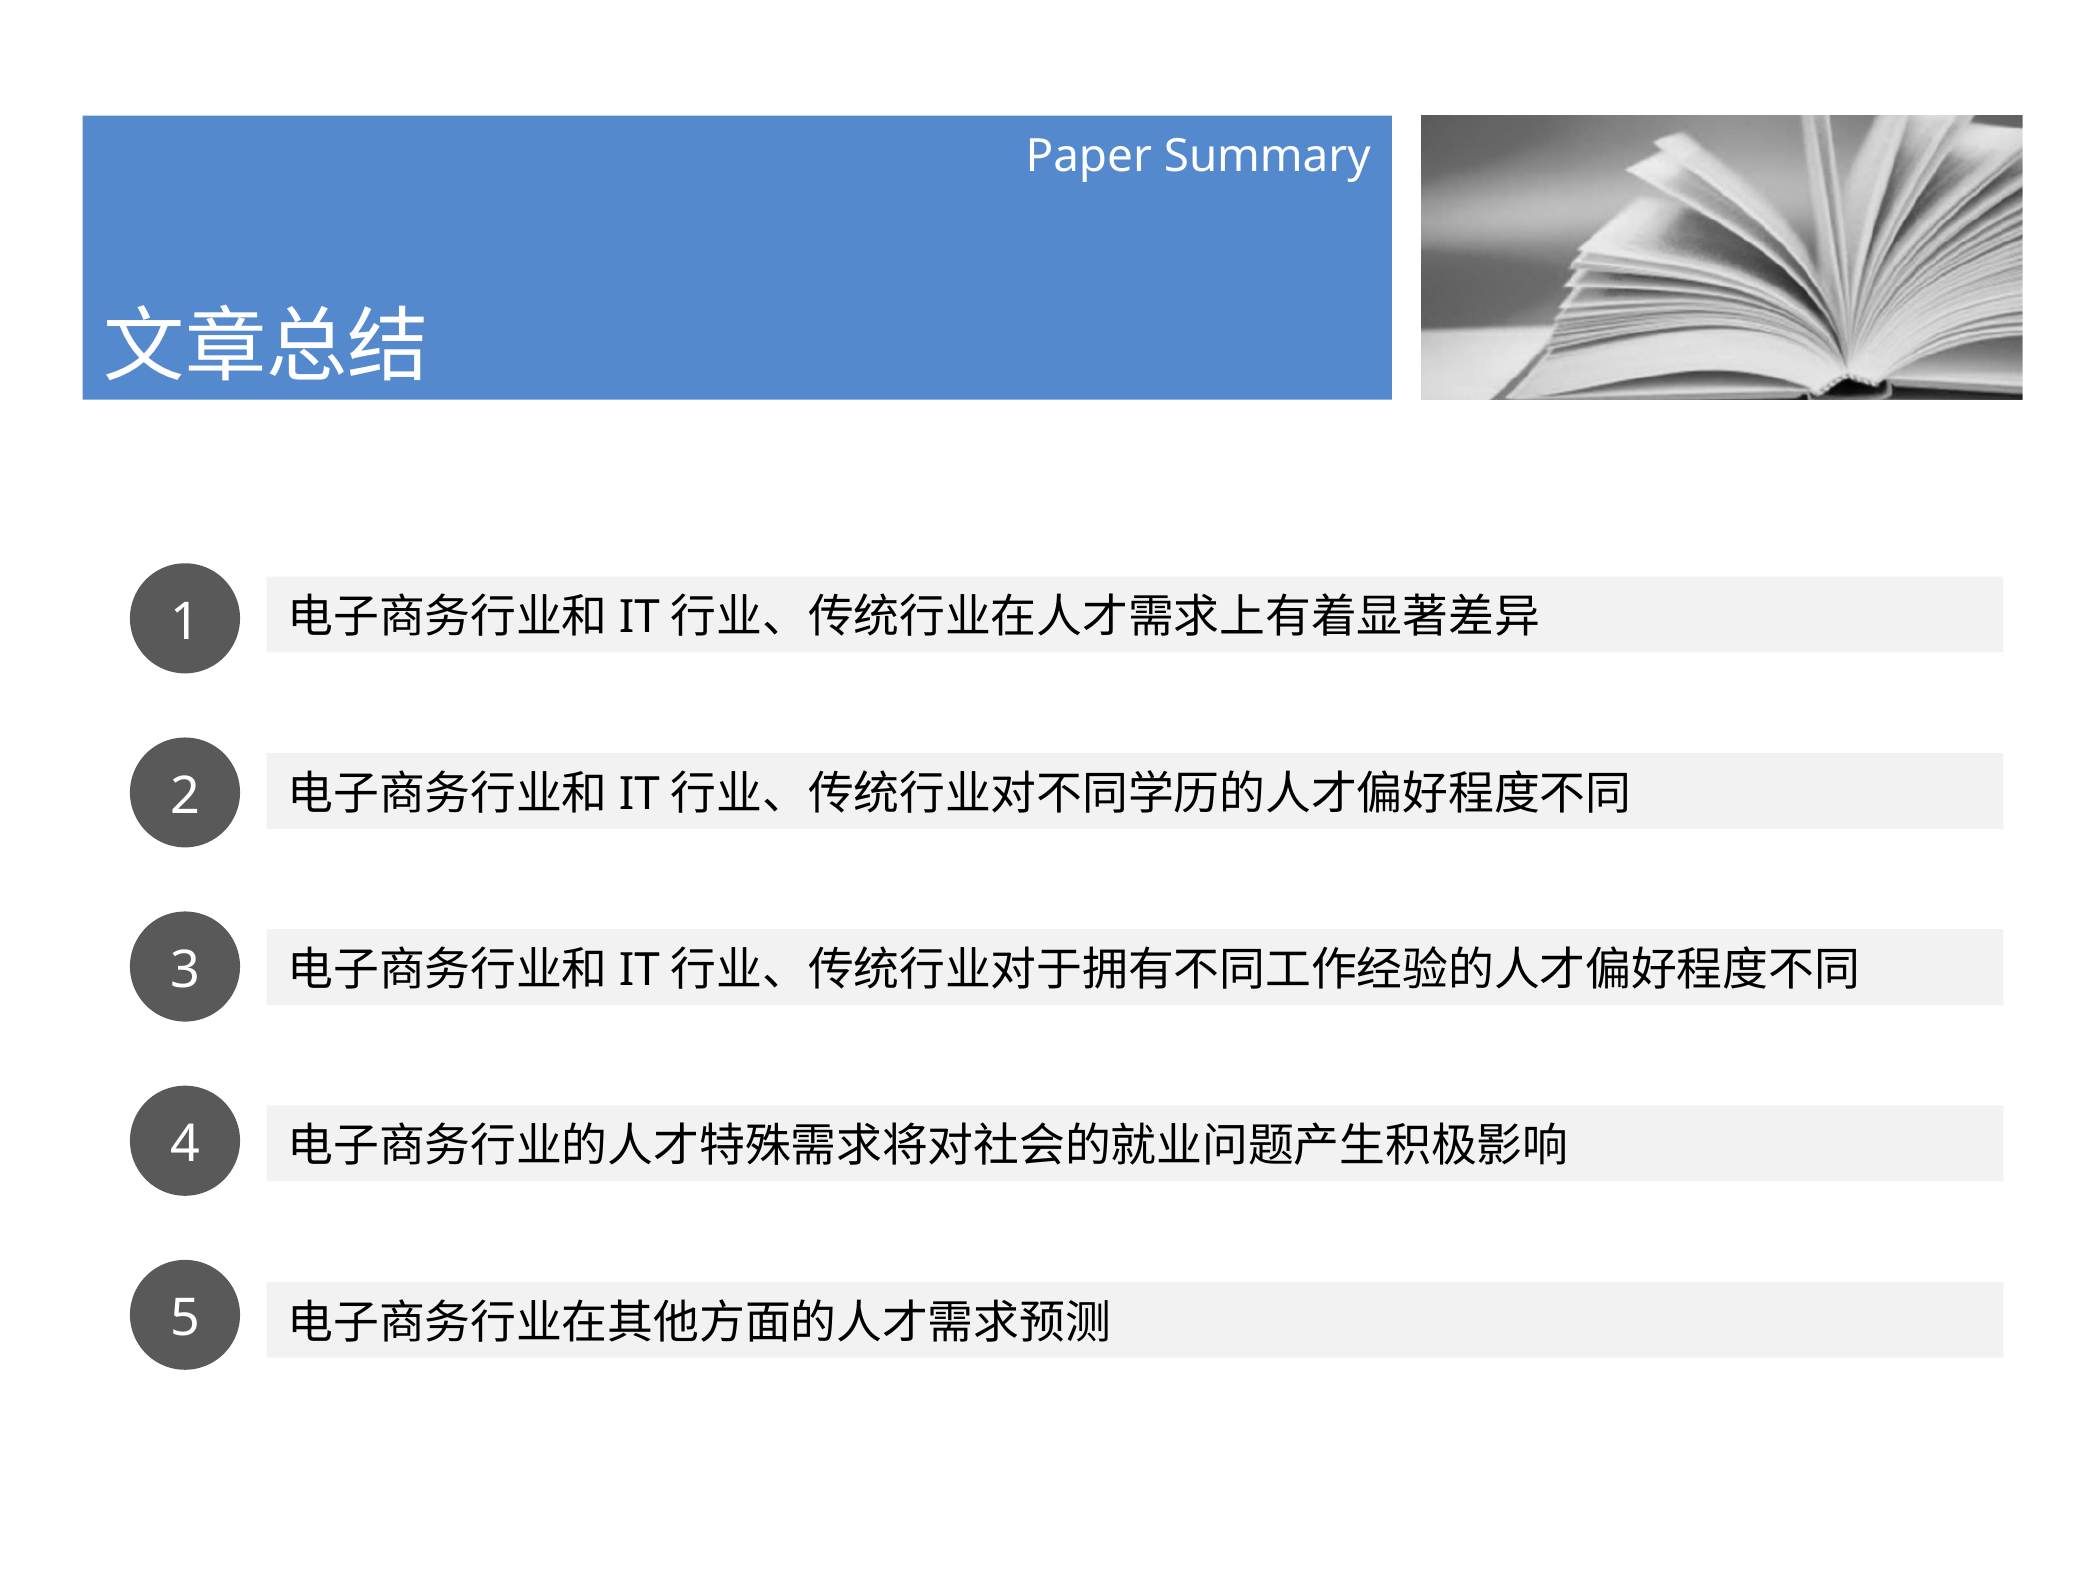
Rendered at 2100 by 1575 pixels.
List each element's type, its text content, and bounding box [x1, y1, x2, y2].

picture [1421, 115, 2023, 400]
text_box 电子商务行业和IT行业、传统行业对于拥有不同工作经验的人才偏好程度不同 [266, 929, 2004, 1006]
text_box 电子商务行业的人才特殊需求将对社会的就业问题产生积极影响 [266, 1105, 2004, 1182]
text_box 5 [128, 1258, 242, 1371]
text_box 1 [128, 562, 242, 675]
text_box 4 [128, 1084, 242, 1197]
text_box 3 [128, 910, 242, 1023]
text_box [82, 115, 1393, 401]
text_box 文章总结 [82, 282, 1392, 401]
text_box 电子商务行业和IT行业、传统行业对不同学历的人才偏好程度不同 [266, 752, 2004, 829]
text_box 2 [128, 736, 242, 849]
text_box 电子商务行业在其他方面的人才需求预测 [266, 1281, 2004, 1358]
text_box 电子商务行业和IT行业、传统行业在人才需求上有着显著差异 [266, 576, 2004, 653]
text_box Paper Summary [222, 115, 1392, 192]
